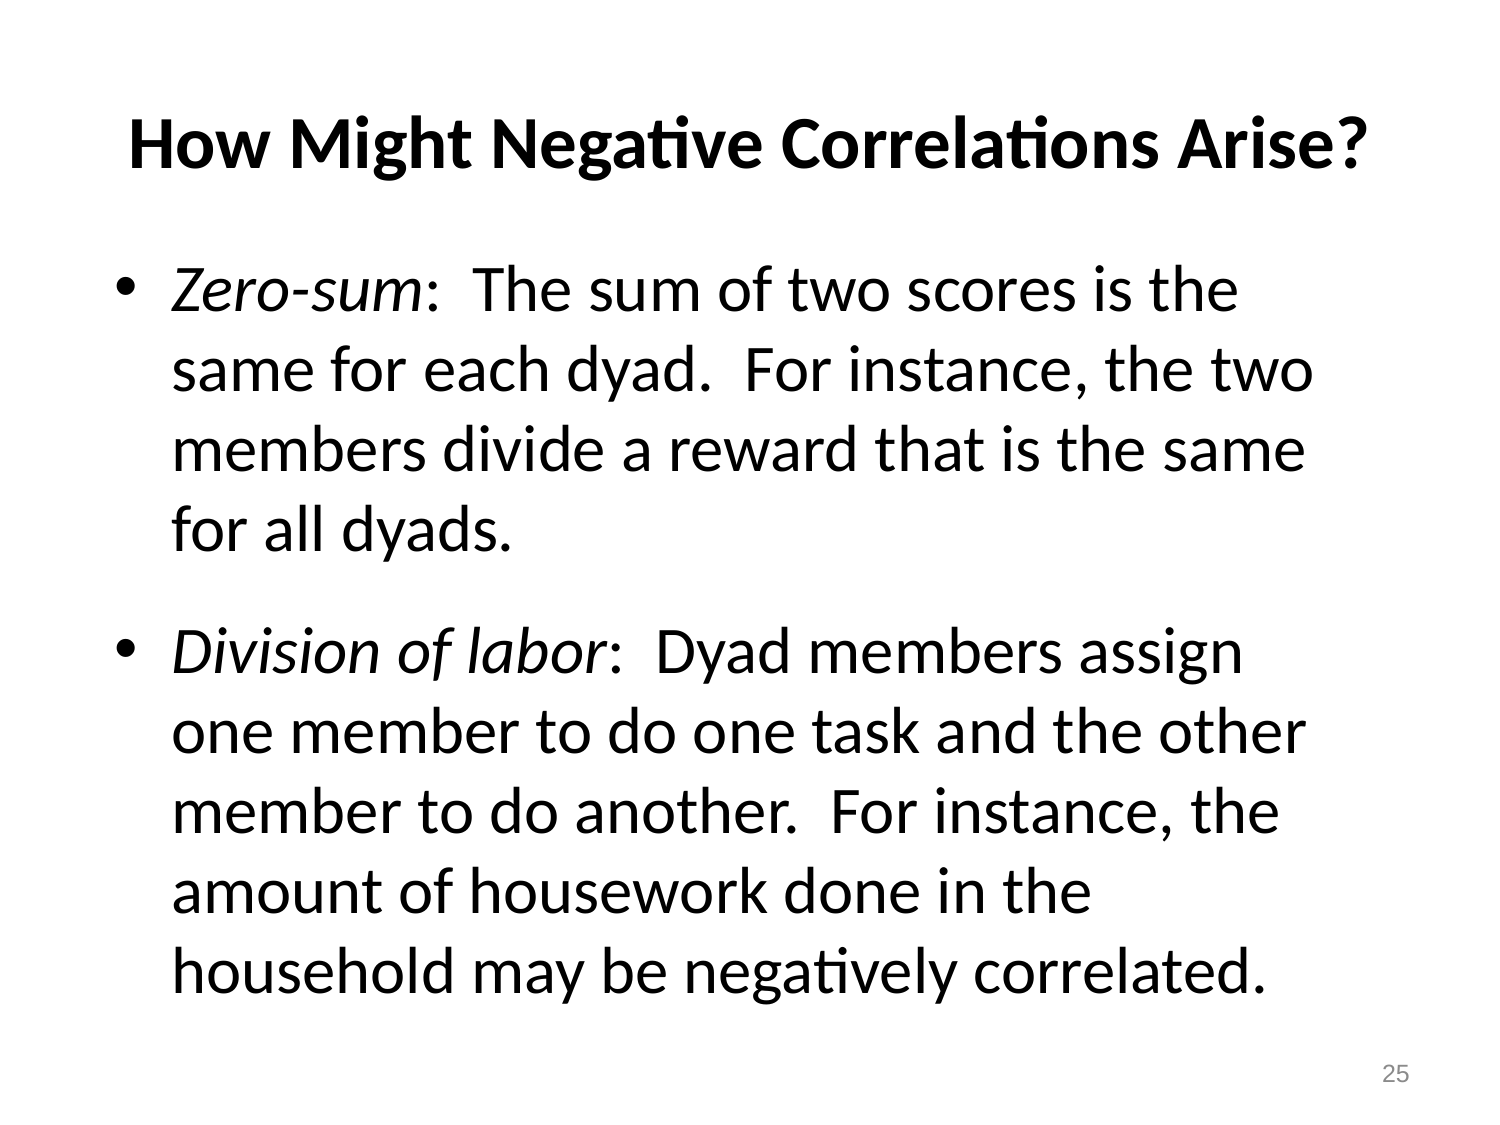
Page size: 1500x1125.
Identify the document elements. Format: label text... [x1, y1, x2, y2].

slide_number 25 [1074, 1042, 1425, 1103]
list Zero-sum: The sum of two scores is the same for each dyad. For instance, the two members divide a reward that is the same for all dyads. Division of labor: Dyad members assign one member to do one task and the other member to do another. For instance, the amount of housework done in the household may be negatively correlated. [99, 237, 1375, 1038]
title How Might Negative Correlations Arise? [0, 45, 1500, 233]
